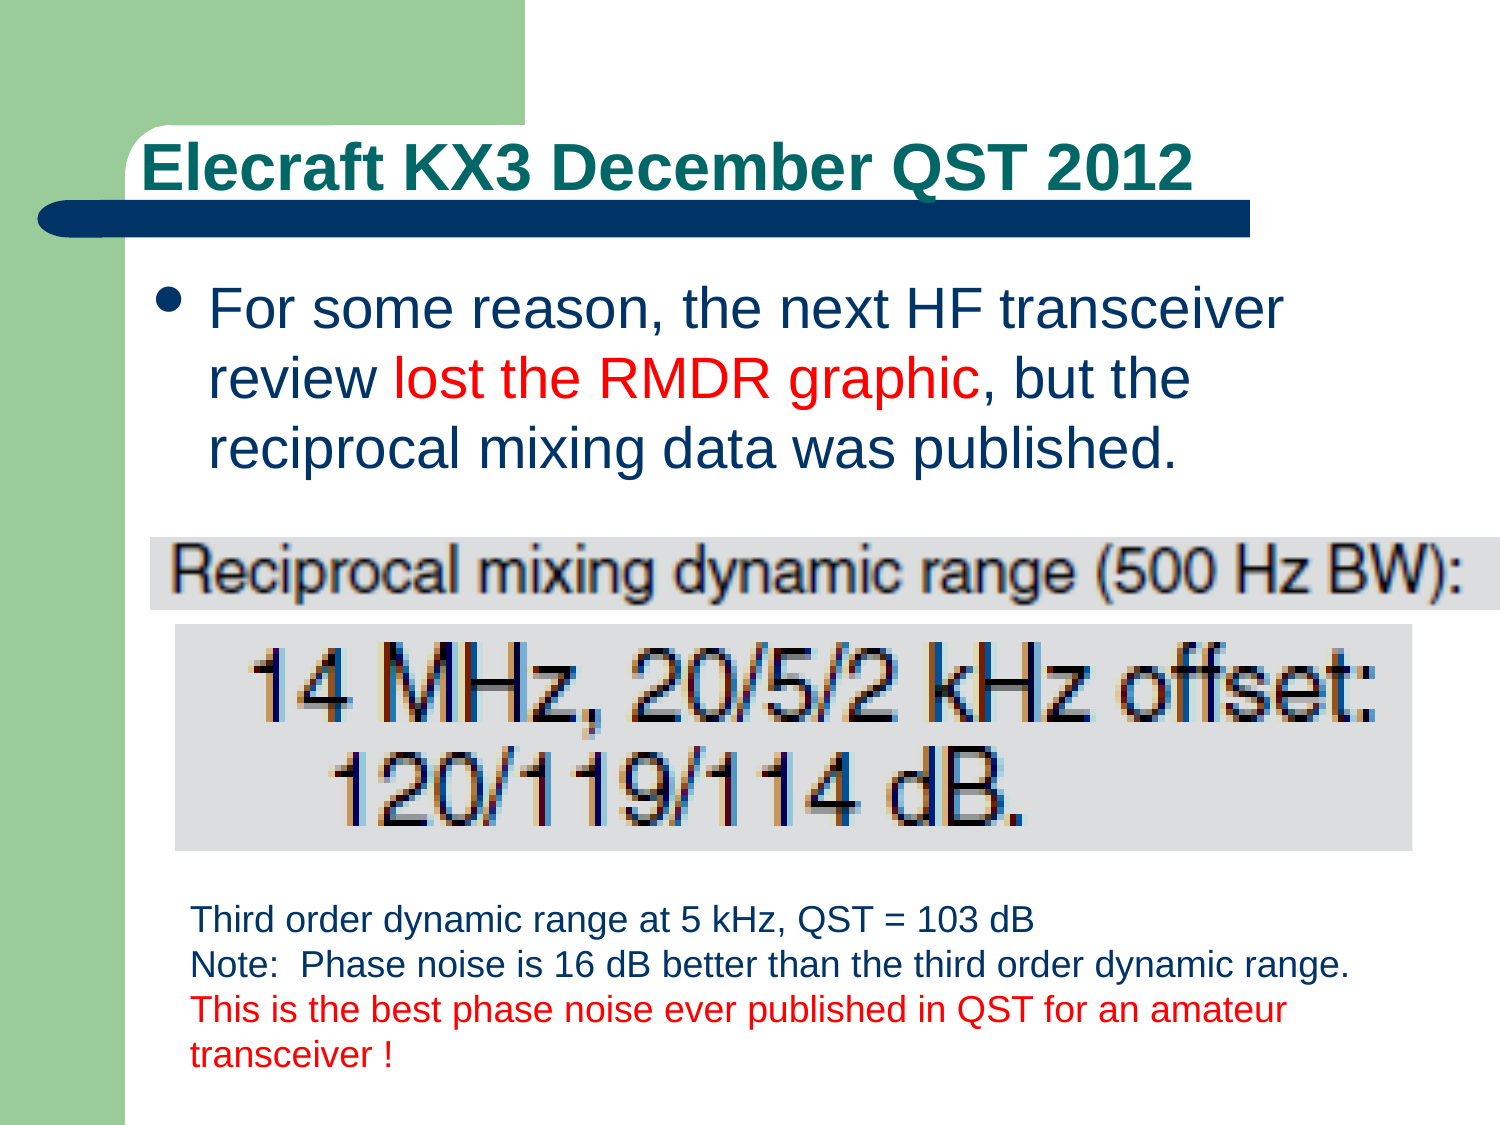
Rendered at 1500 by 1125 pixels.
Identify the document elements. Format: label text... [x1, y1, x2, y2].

picture [149, 537, 1500, 610]
title Elecraft KX3 December QST 2012 [124, 124, 1426, 213]
picture [174, 624, 1413, 851]
list For some reason, the next HF transceiver review lost the RMDR graphic, but the reciprocal mixing data was published. [137, 262, 1400, 551]
text_box Third order dynamic range at 5 kHz, QST = 103 dB Note: Phase noise is 16 dB better than the third order dynamic range. This is the best phase noise ever published in QST for an amateur transceiver ! [174, 887, 1425, 1083]
